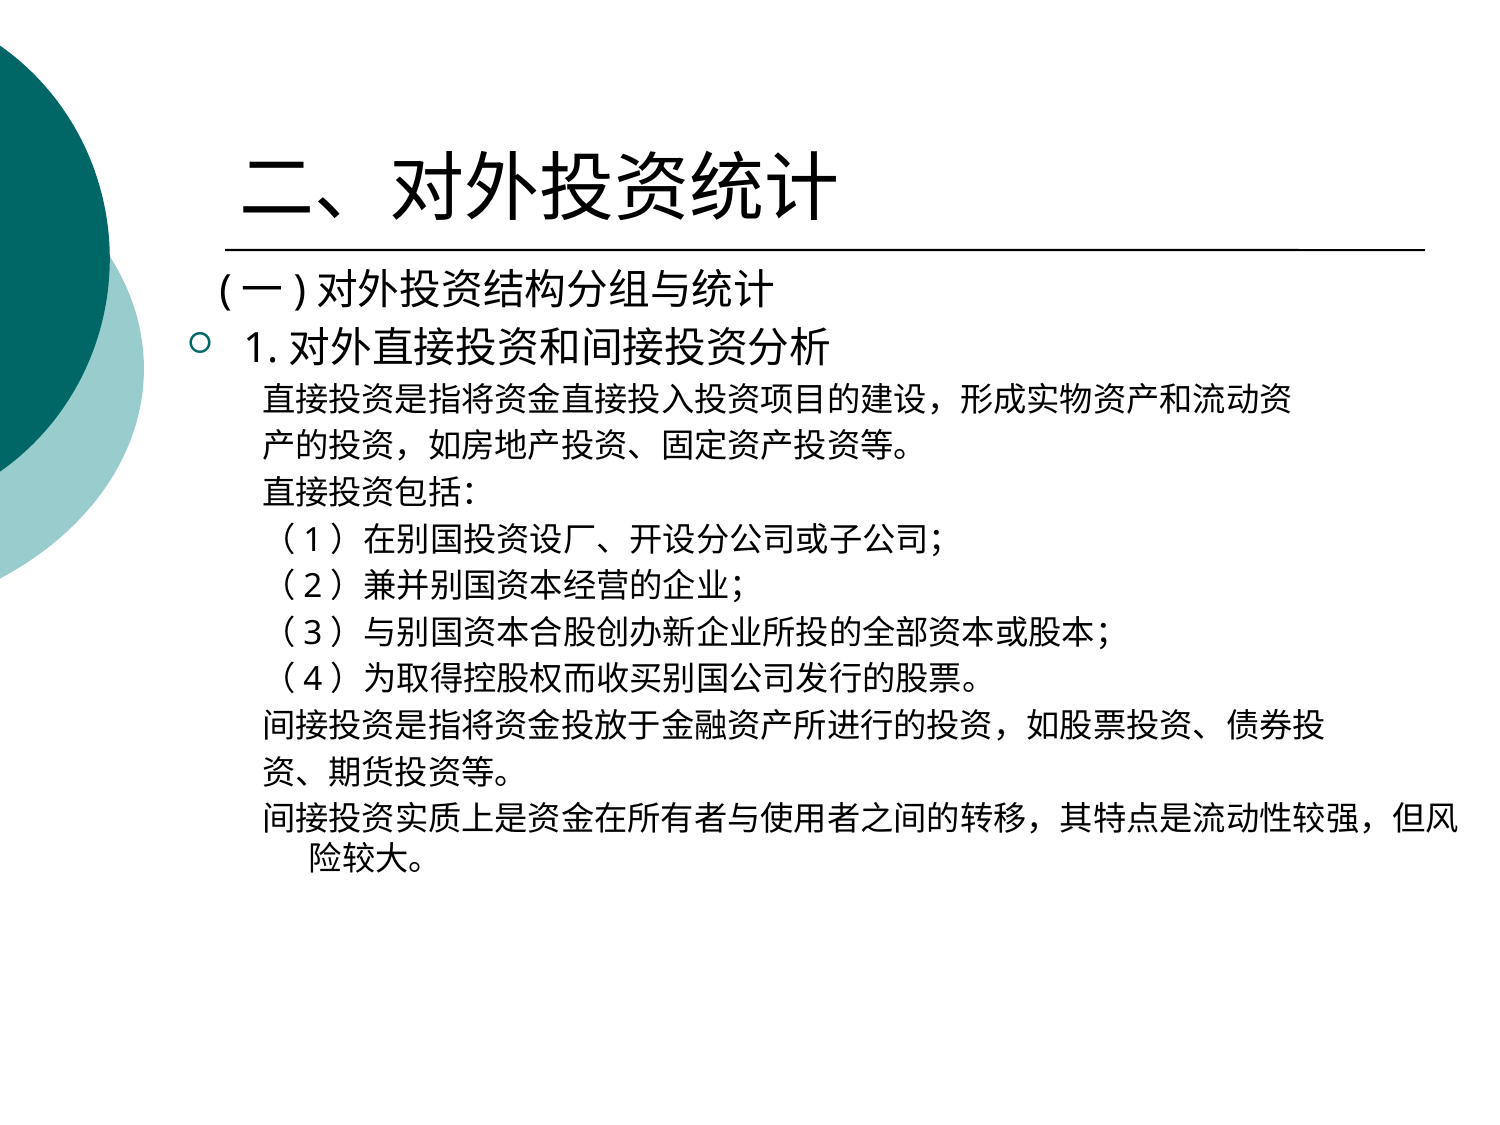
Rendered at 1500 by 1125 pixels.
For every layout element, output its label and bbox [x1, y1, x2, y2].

list [171, 255, 1478, 1000]
title [224, 125, 1425, 238]
